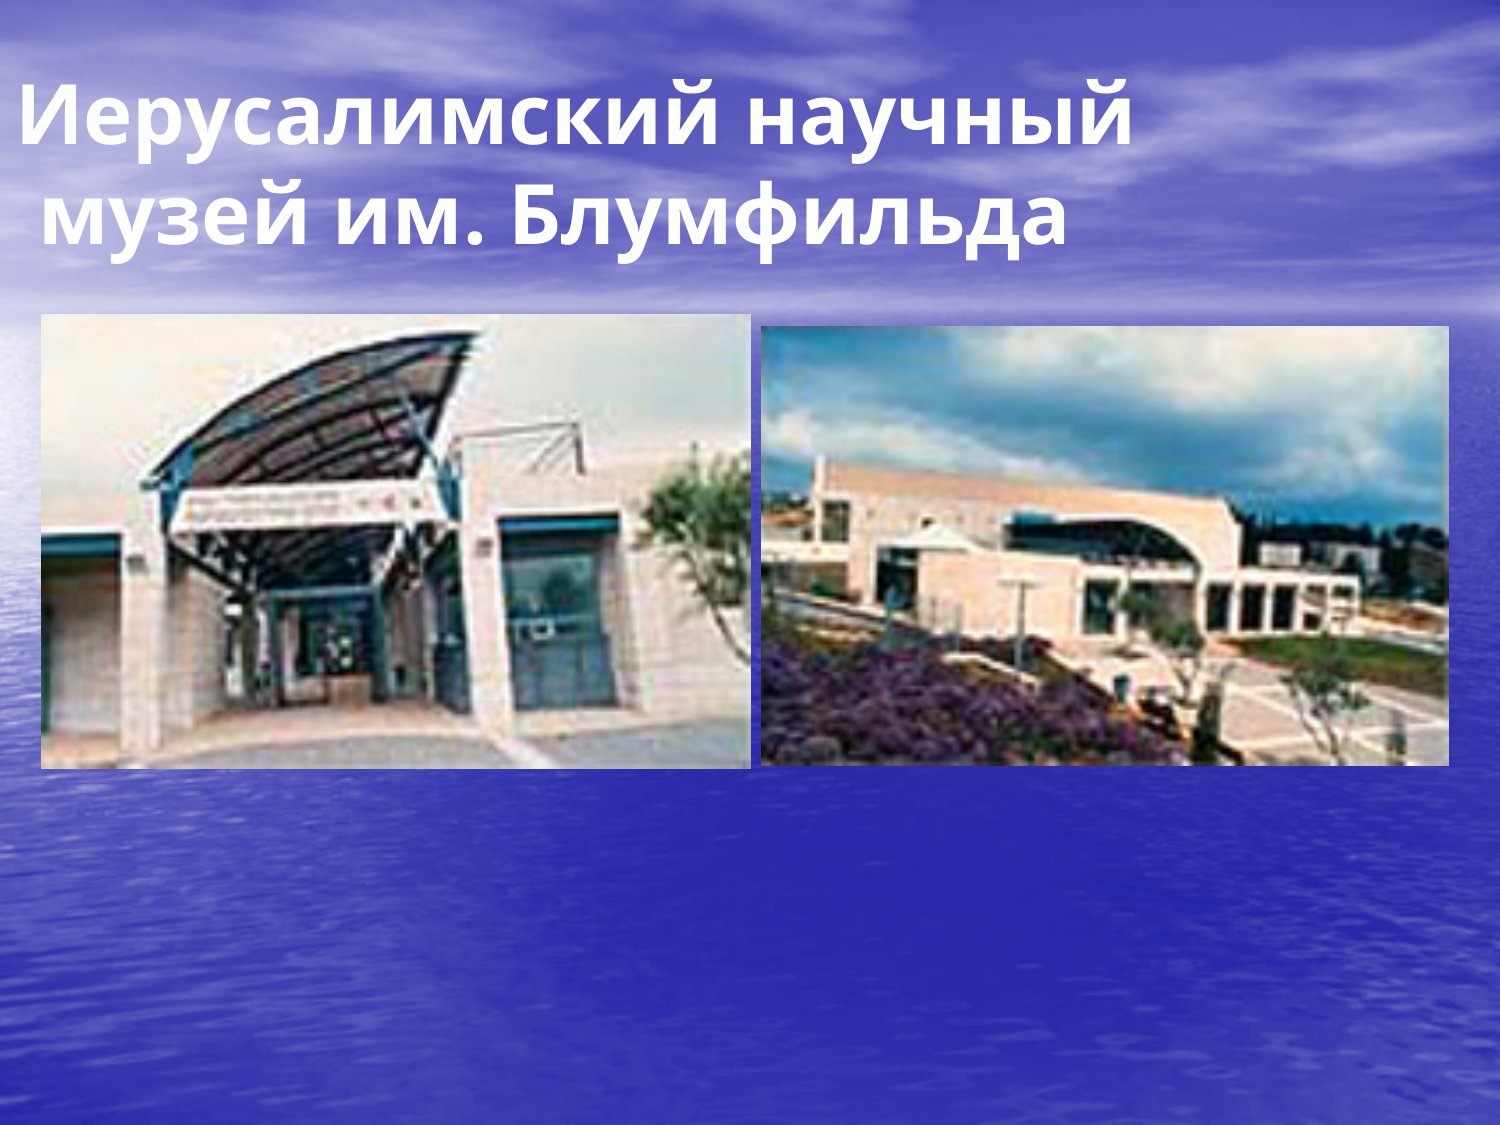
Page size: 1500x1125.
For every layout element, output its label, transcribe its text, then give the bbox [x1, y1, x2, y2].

picture [40, 314, 751, 769]
picture [761, 325, 1449, 767]
title Иерусалимский научный музей им. Блумфильда [0, 47, 1351, 276]
